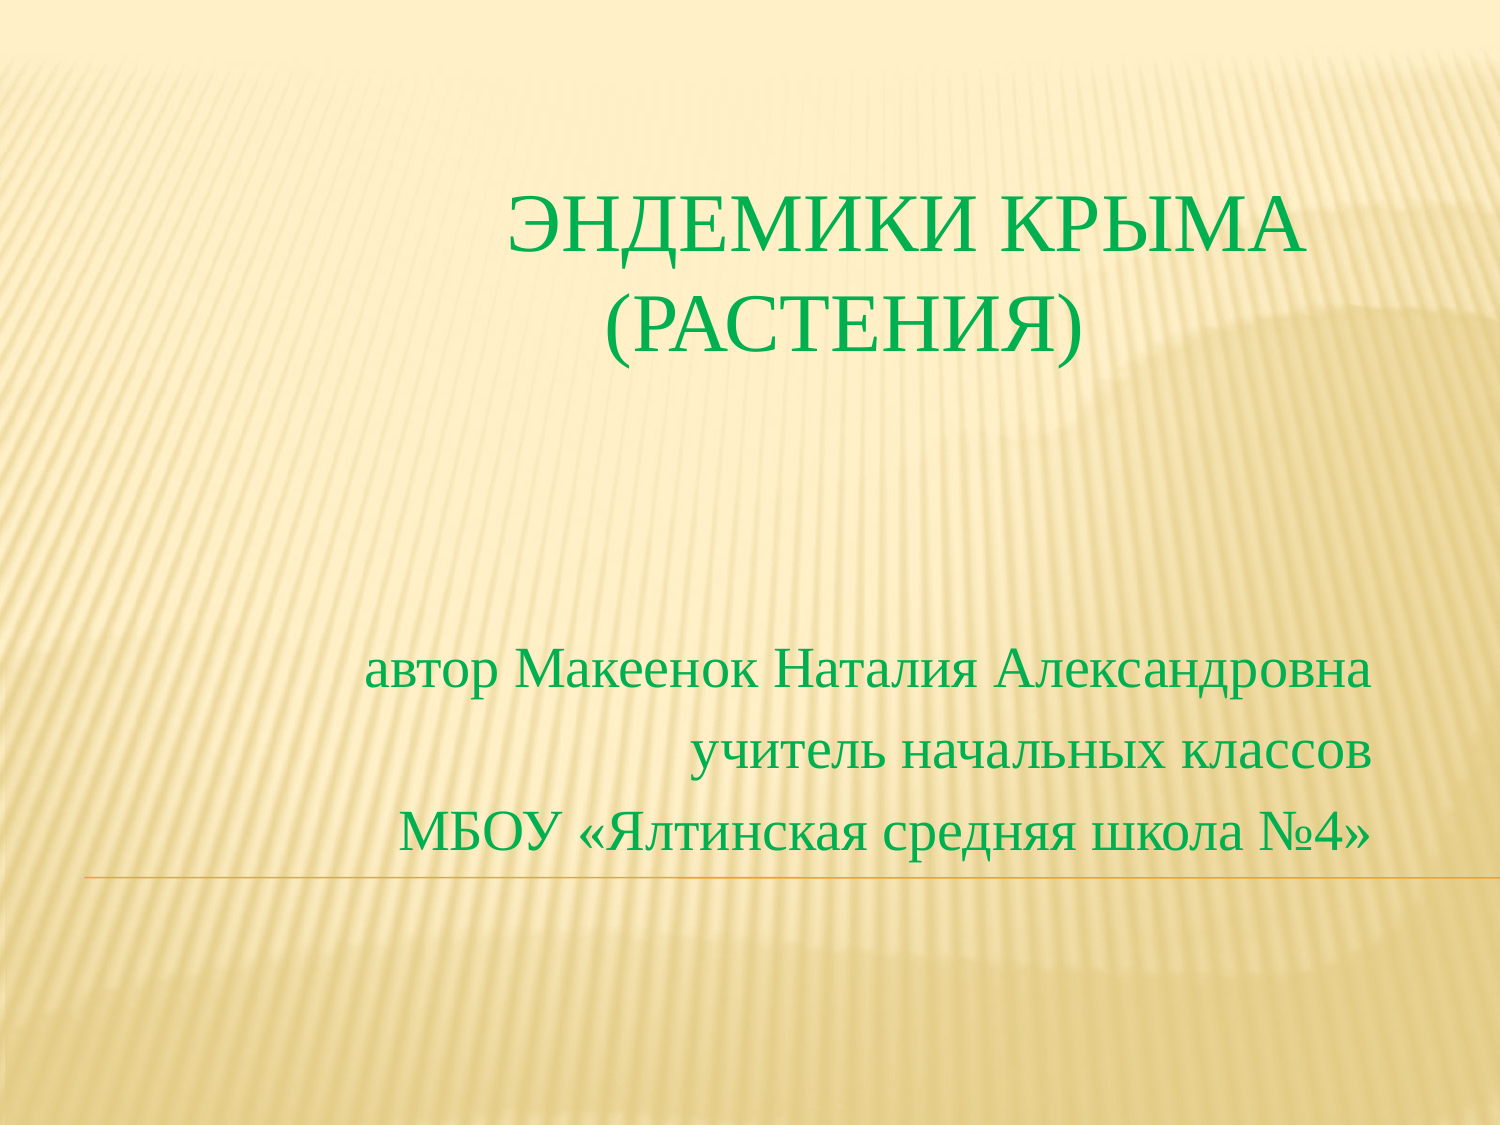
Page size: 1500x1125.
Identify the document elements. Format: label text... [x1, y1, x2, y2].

title Эндемики Крыма (РАСТЕНИЯ) [123, 160, 1412, 504]
subtitle автор Макеенок Наталия Александровна учитель начальных классов МБОУ «Ялтинская средняя школа №4» [225, 562, 1388, 870]
